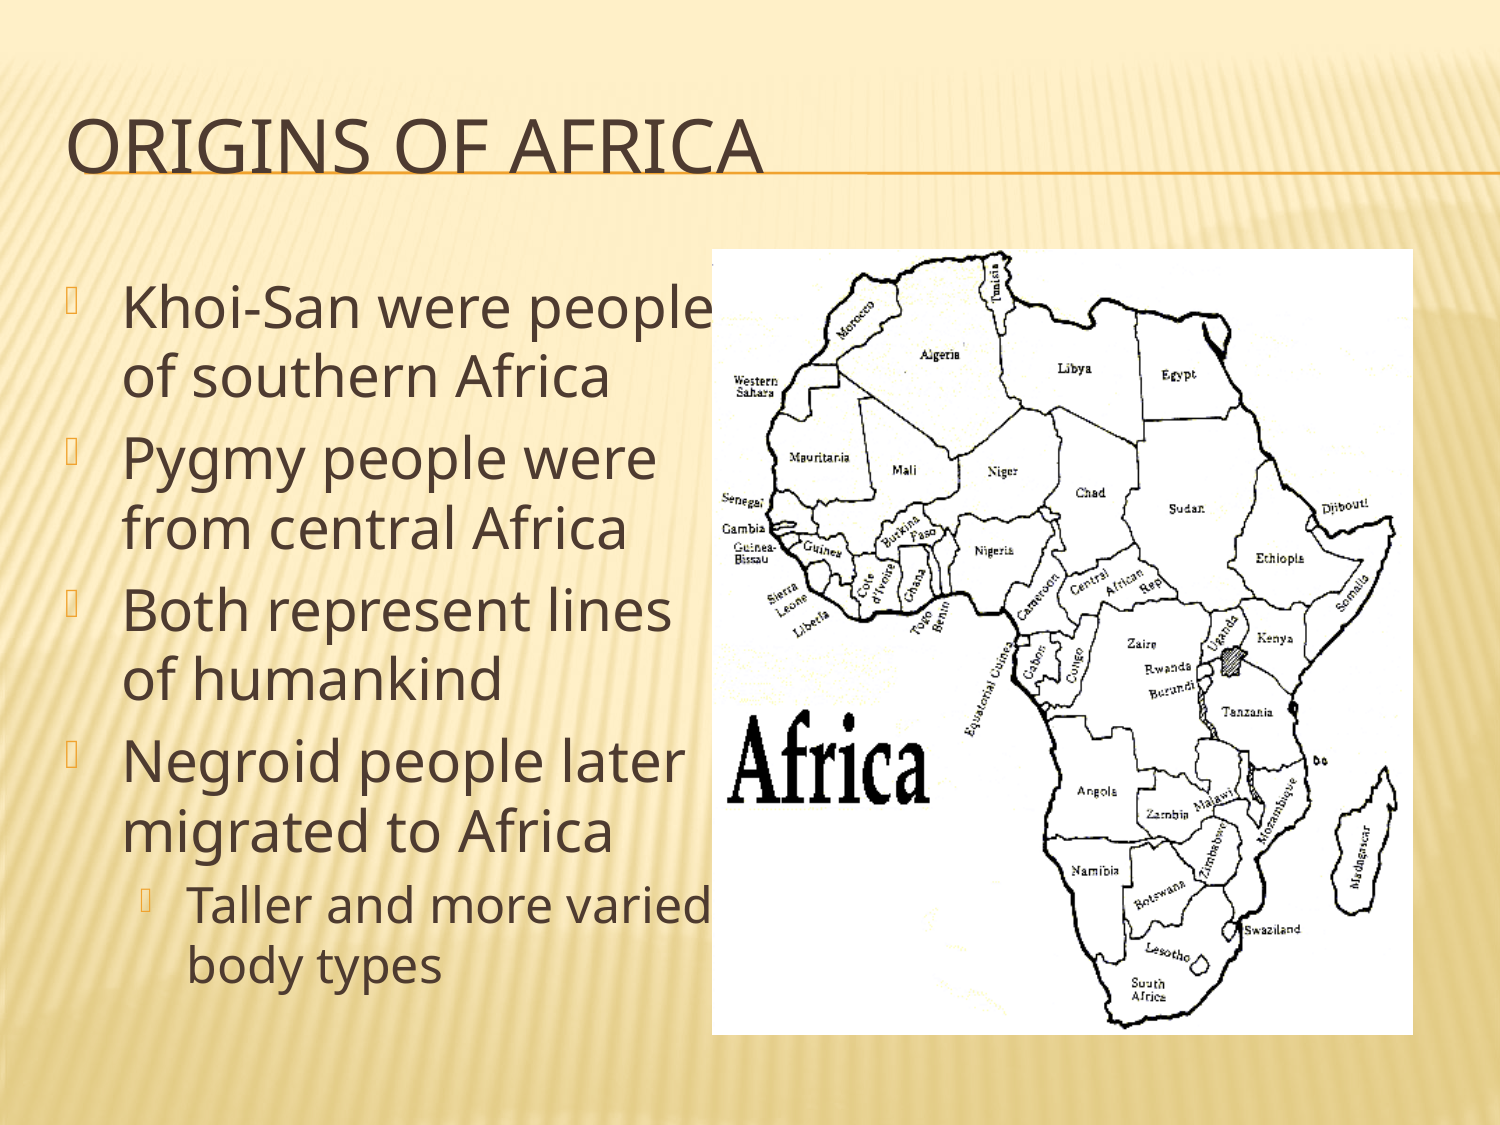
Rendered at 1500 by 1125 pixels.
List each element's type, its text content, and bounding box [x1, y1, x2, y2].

list Khoi-San were people of southern Africa Pygmy people were from central Africa Both represent lines of humankind Negroid people later migrated to Africa Taller and more varied body types [50, 262, 703, 1038]
picture [712, 249, 1413, 1036]
title Origins of Africa [49, 75, 1475, 213]
